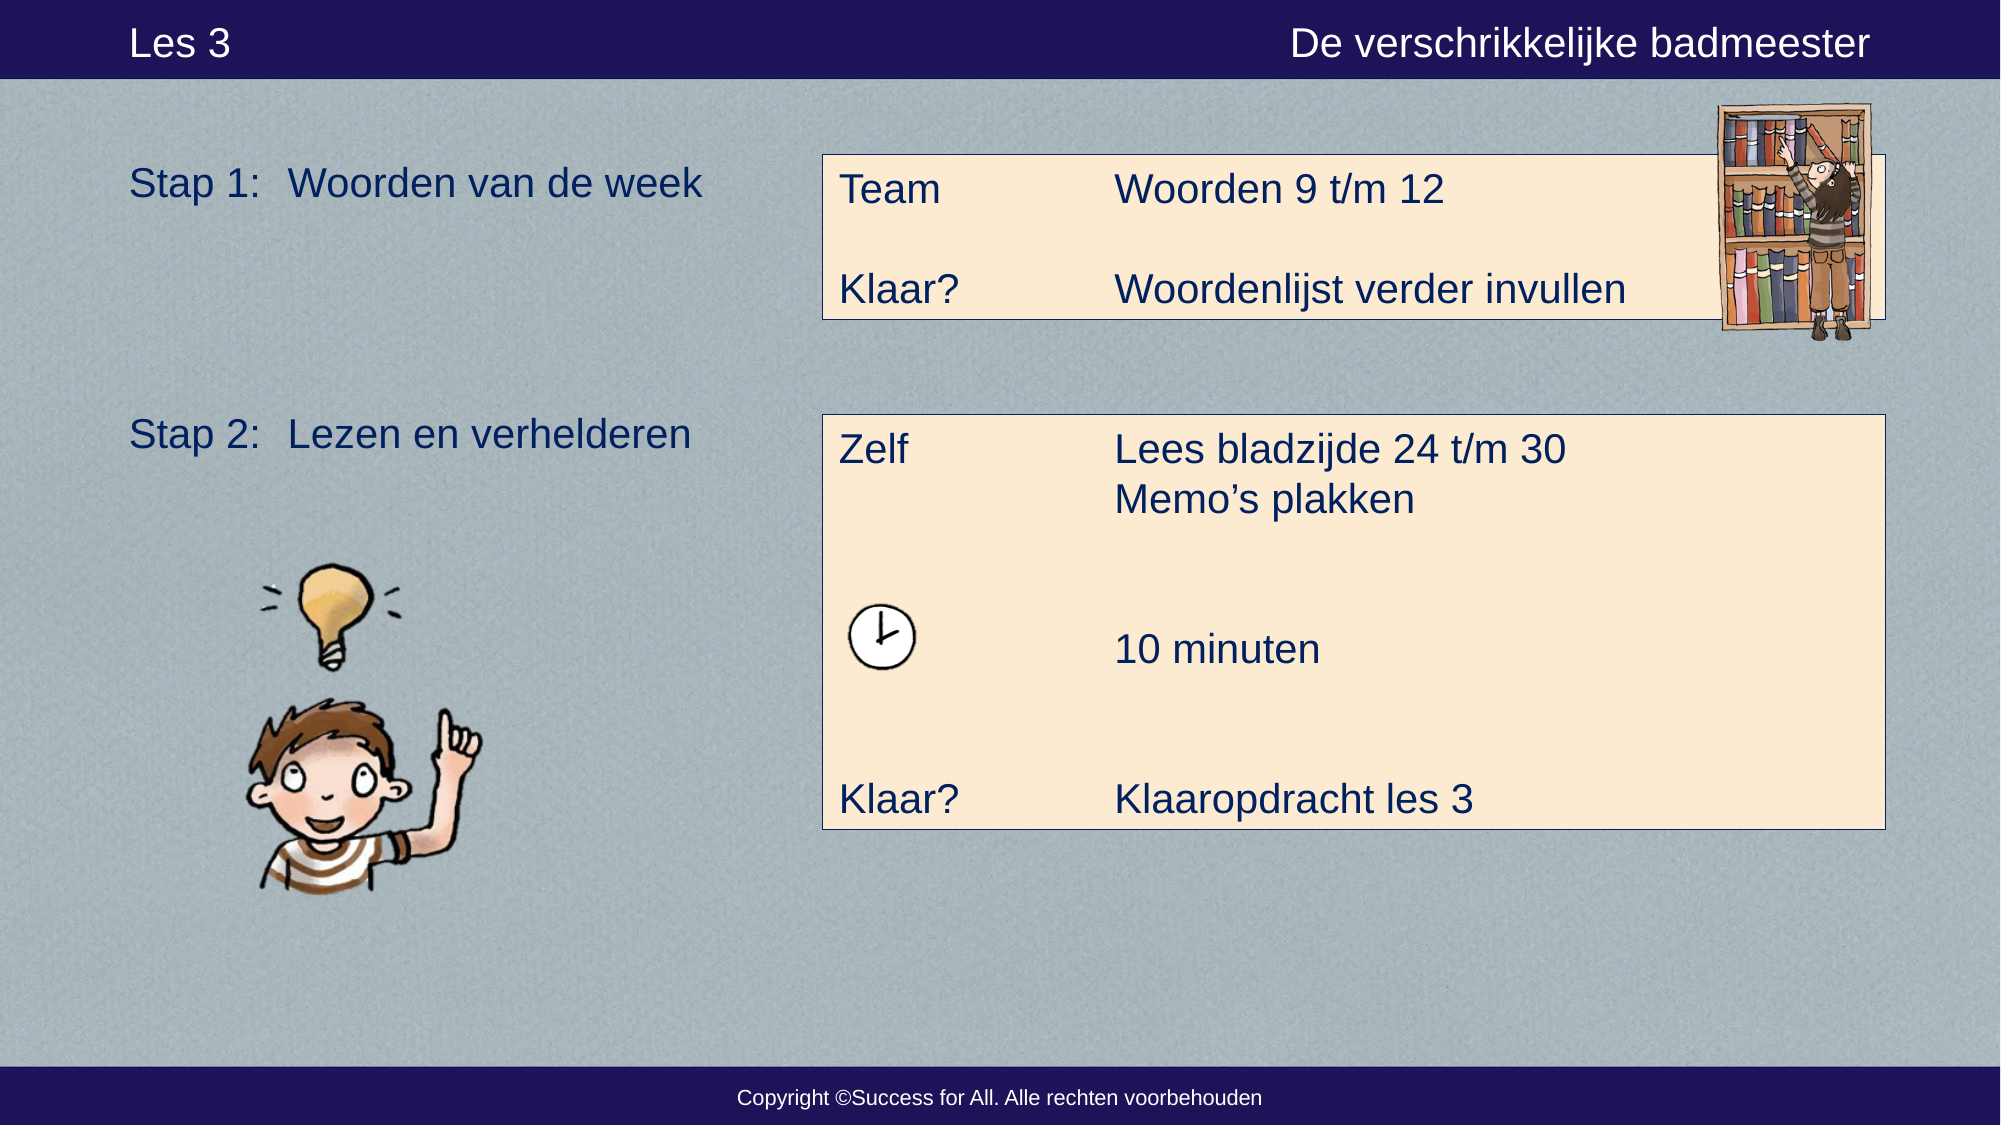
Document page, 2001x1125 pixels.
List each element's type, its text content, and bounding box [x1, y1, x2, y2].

text_box Zelf Lees bladzijde 24 t/m 30 Memo’s plakken 10 minuten Klaar? Klaaropdracht les 3 [822, 414, 1886, 830]
text_box Les 3 [114, 8, 354, 73]
text_box De verschrikkelijke badmeester [999, 8, 1886, 73]
text_box Copyright ©Success for All. Alle rechten voorbehouden [0, 1076, 2000, 1125]
text_box Team Woorden 9 t/m 12 Klaar? Woordenlijst verder invullen [822, 154, 1700, 320]
picture [0, 0, 2001, 1125]
text_box Stap 1: Woorden van de week Stap 2: Lezen en verhelderen [114, 148, 907, 514]
